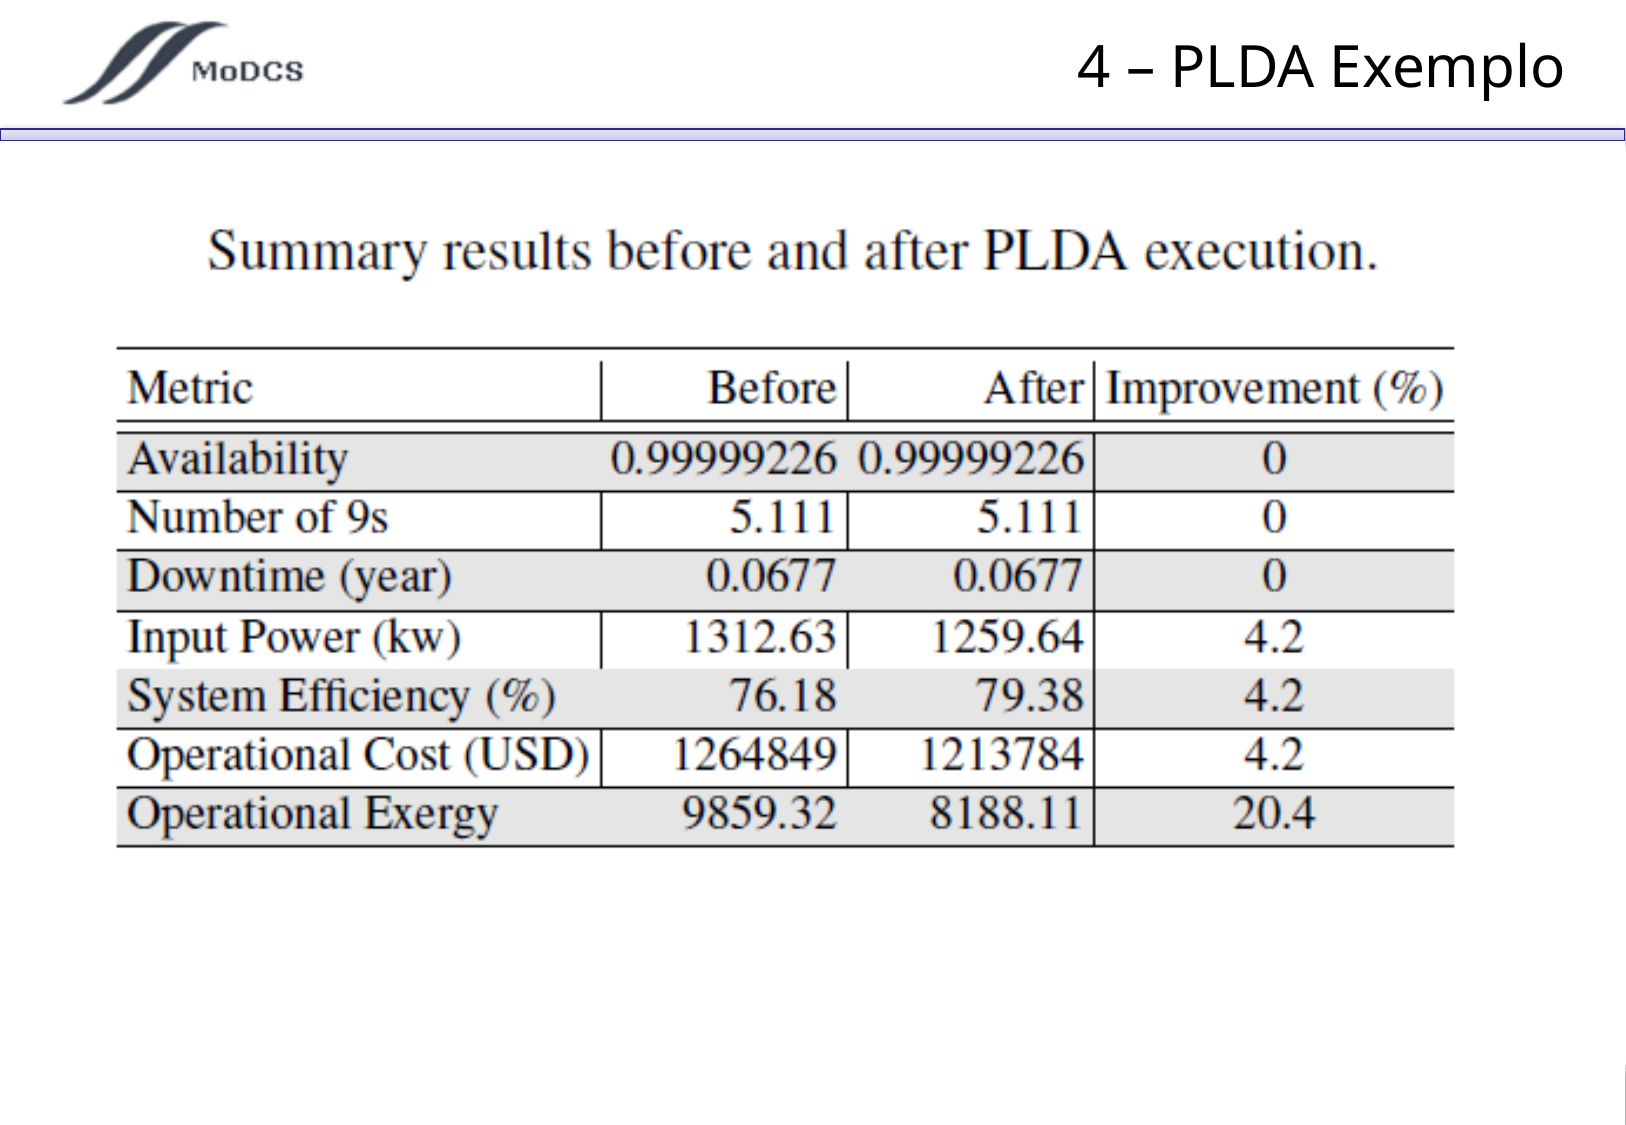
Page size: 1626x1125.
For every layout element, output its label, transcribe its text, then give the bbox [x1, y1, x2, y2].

picture [0, 0, 390, 128]
picture [0, 141, 1625, 1125]
title 4 – PLDA Exemplo [390, 0, 1581, 130]
